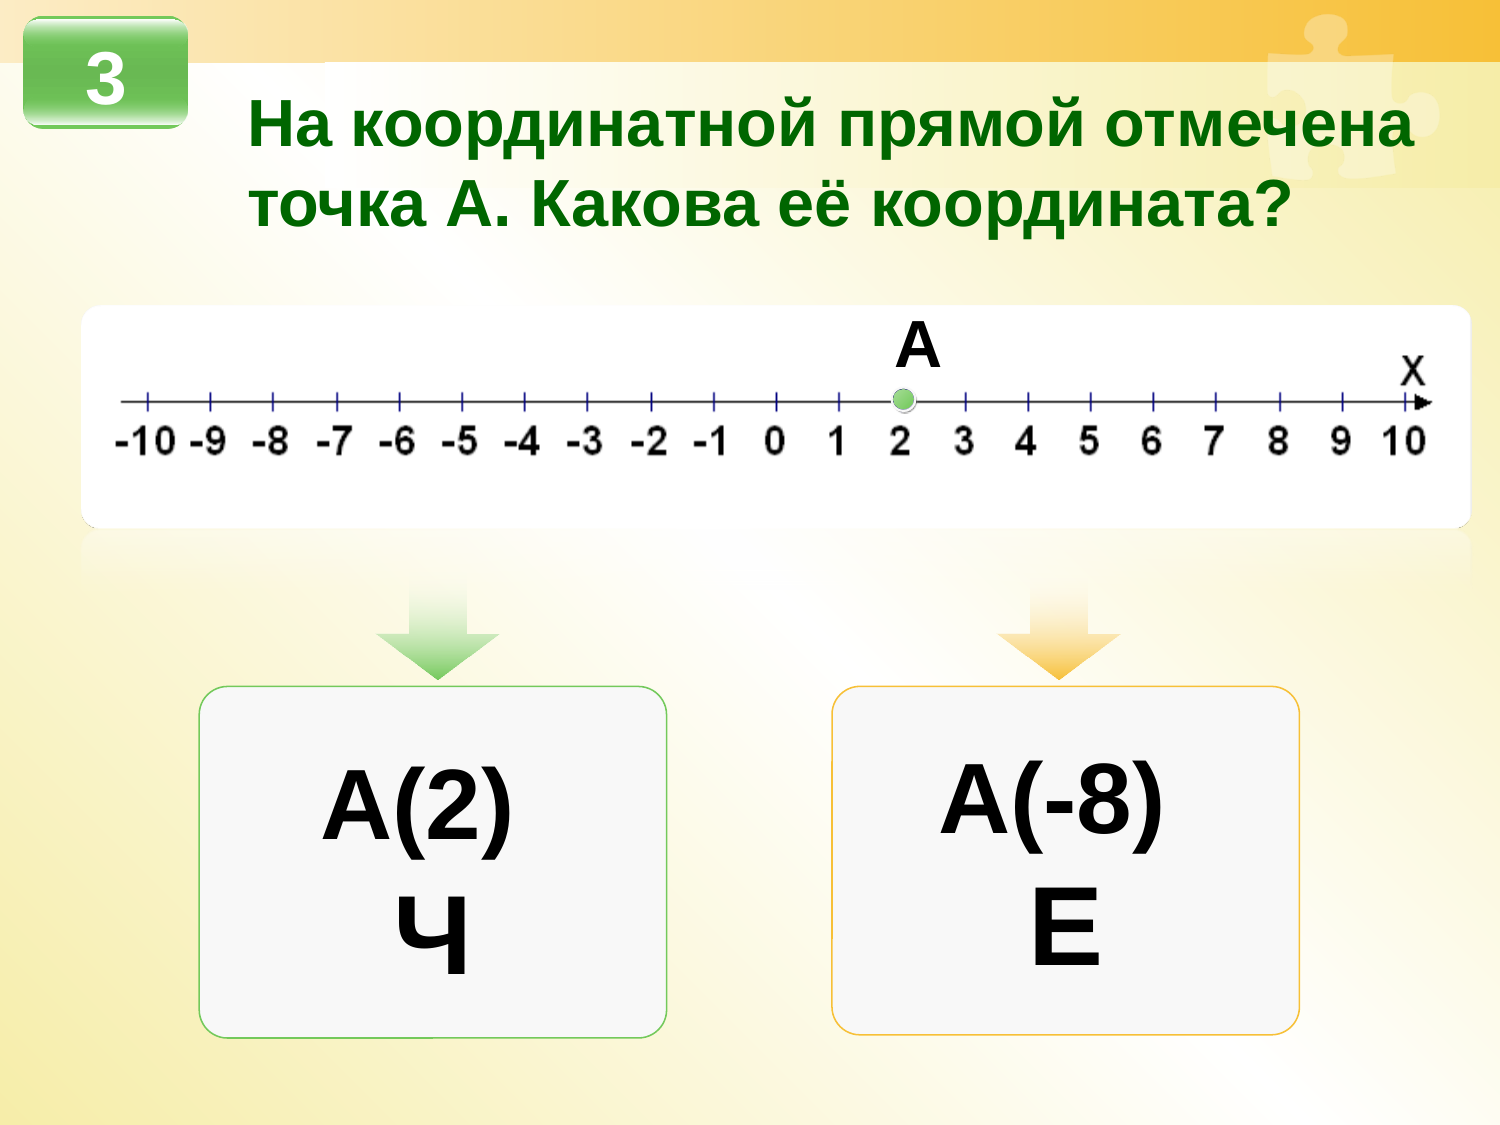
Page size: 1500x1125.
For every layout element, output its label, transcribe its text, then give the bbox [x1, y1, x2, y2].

text_box А(-8) Е [831, 766, 1300, 1035]
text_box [891, 387, 916, 411]
text_box А(2) ч [199, 766, 667, 1039]
picture [76, 304, 1477, 757]
text_box А [879, 292, 951, 303]
title На координатной прямой отмечена точка А. Какова её координата? [231, 105, 1500, 305]
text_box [23, 15, 189, 130]
picture [1265, 12, 1441, 105]
